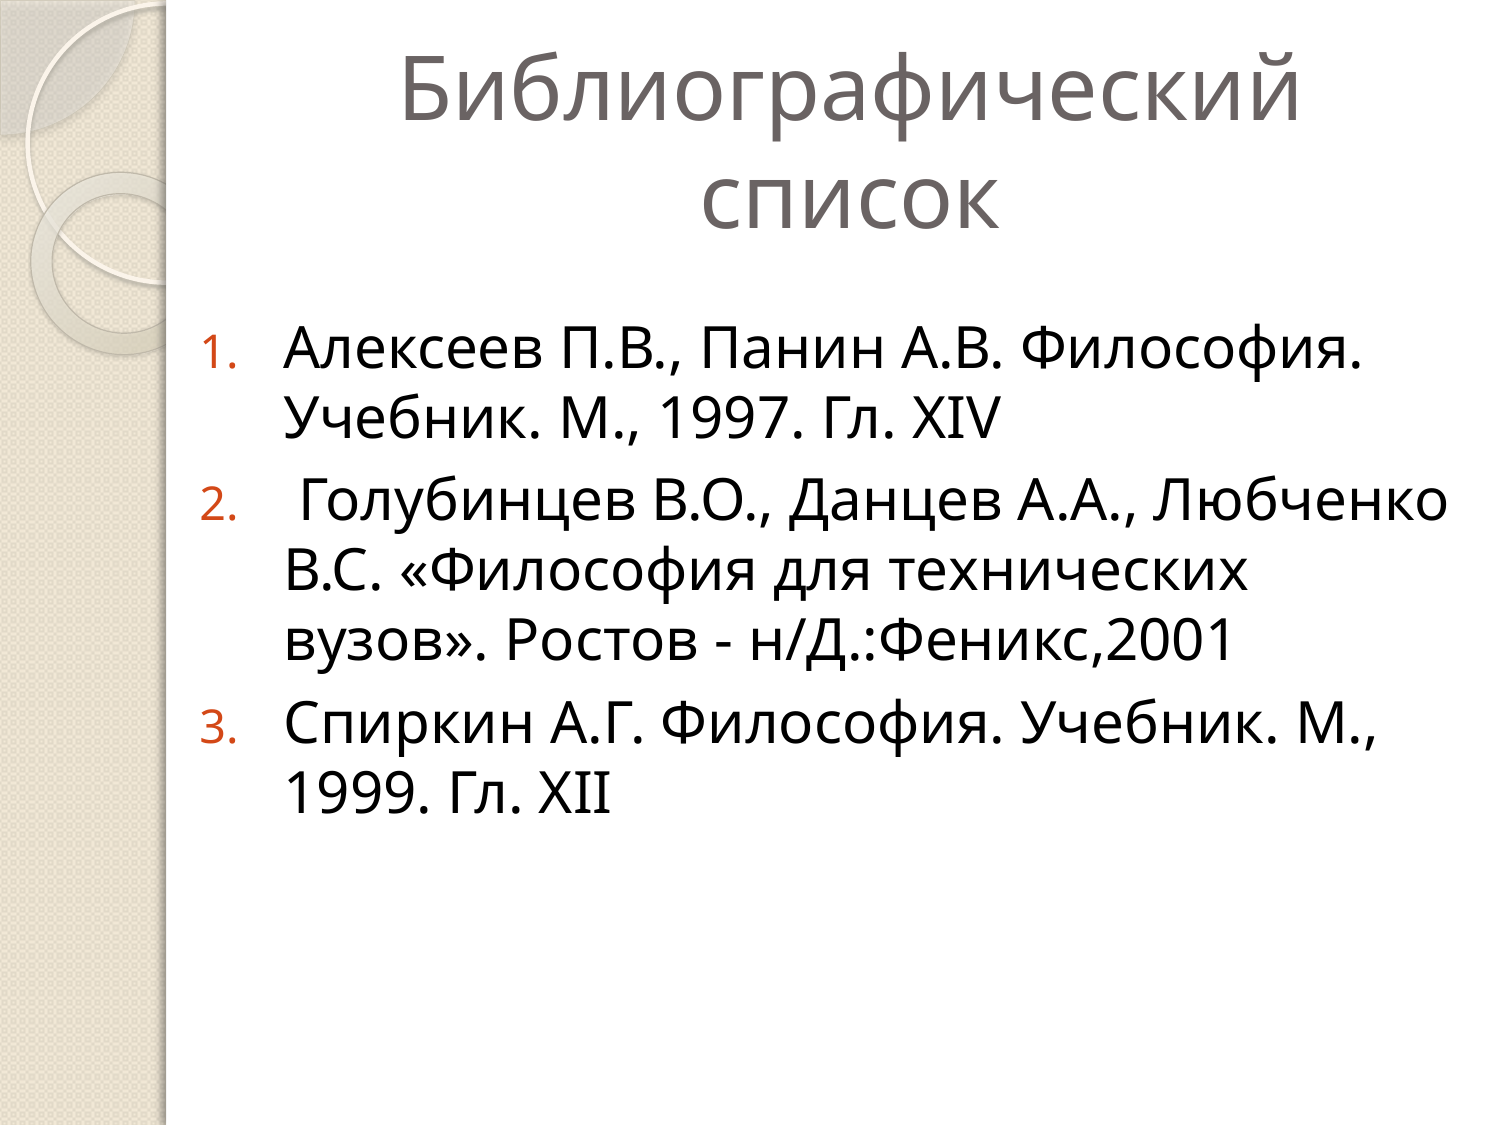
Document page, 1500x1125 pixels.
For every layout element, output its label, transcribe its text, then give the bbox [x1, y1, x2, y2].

title Библиографический список [235, 45, 1466, 233]
list Алексеев П.В., Панин А.В. Философия. Учебник. М., 1997. Гл. XIV Голубинцев В.О., Данцев А.А., Любченко В.С. «Философия для технических вузов». Ростов - н/Д.:Феникс,2001 Спиркин А.Г. Философия. Учебник. М., 1999. Гл. XII [171, 302, 1466, 1025]
